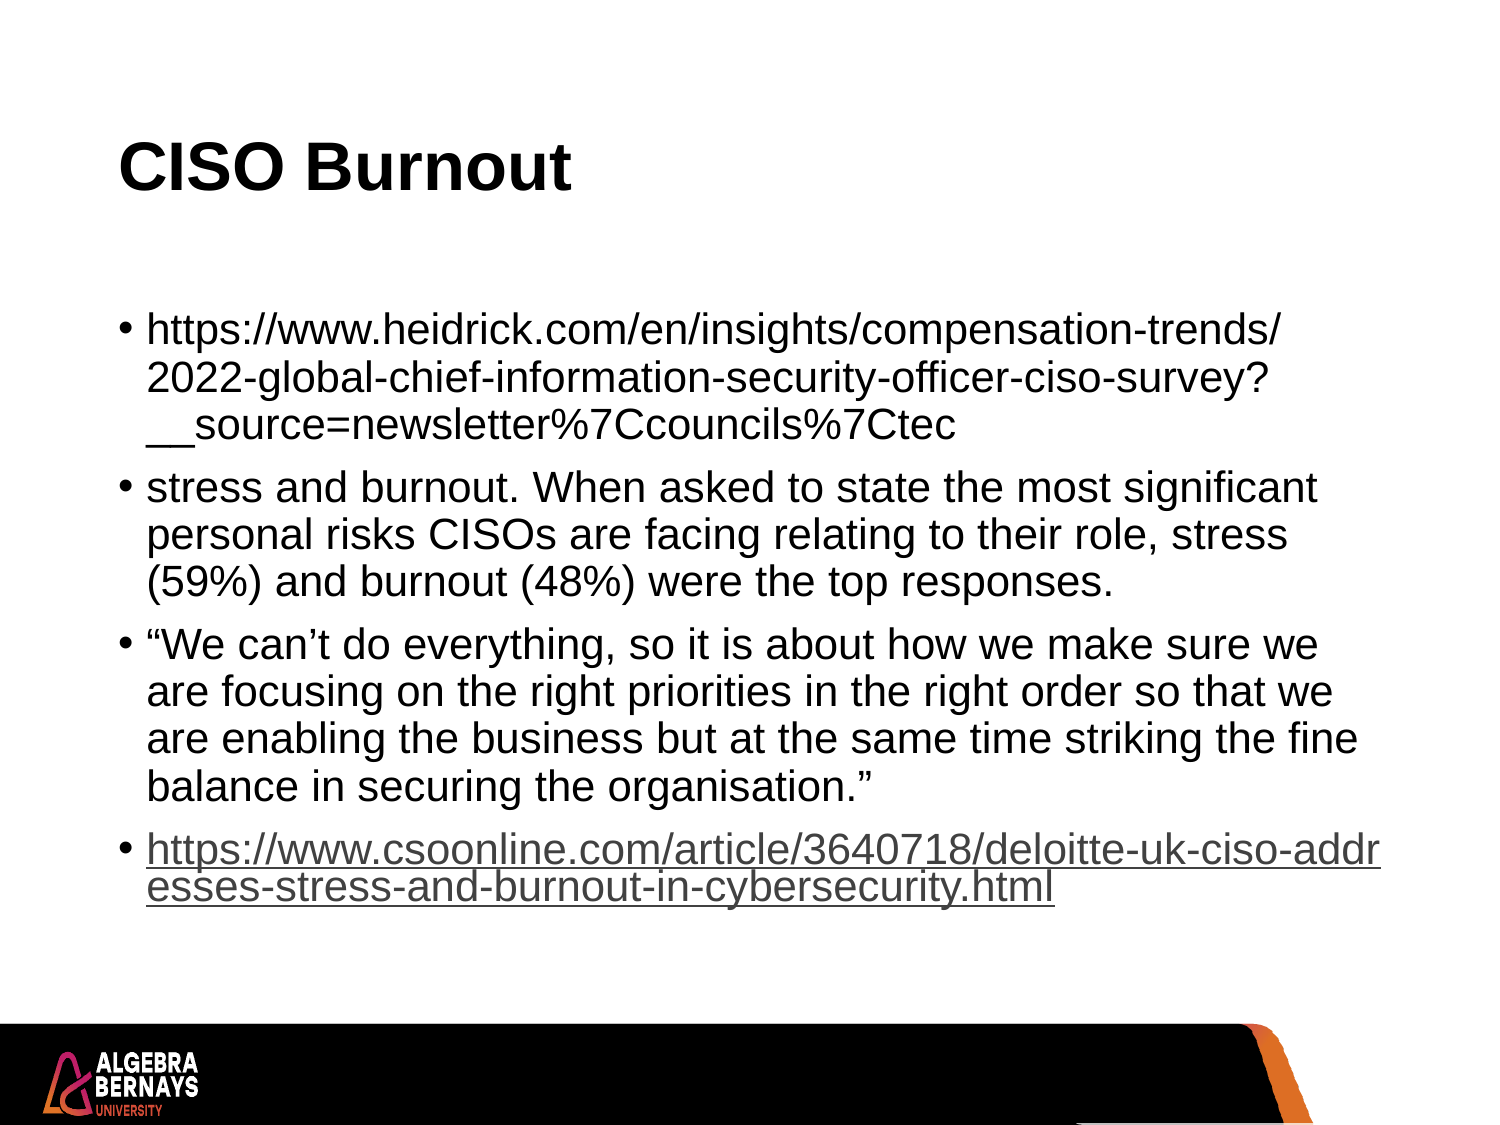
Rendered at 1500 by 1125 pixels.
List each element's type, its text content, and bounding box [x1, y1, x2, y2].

title CISO Burnout [103, 59, 1397, 278]
picture [0, 1023, 1468, 1125]
list https://www.heidrick.com/en/insights/compensation-trends/2022-global-chief-information-security-officer-ciso-survey?__source=newsletter%7Ccouncils%7Ctec stress and burnout. When asked to state the most significant personal risks CISOs are facing relating to their role, stress (59%) and burnout (48%) were the top responses. “We can’t do everything, so it is about how we make sure we are focusing on the right priorities in the right order so that we are enabling the business but at the same time striking the fine balance in securing the organisation.” https://www.csoonline.com/article/3640718/deloitte-uk-ciso-addresses-stress-and-burnout-in-cybersecurity.html [103, 299, 1397, 1014]
